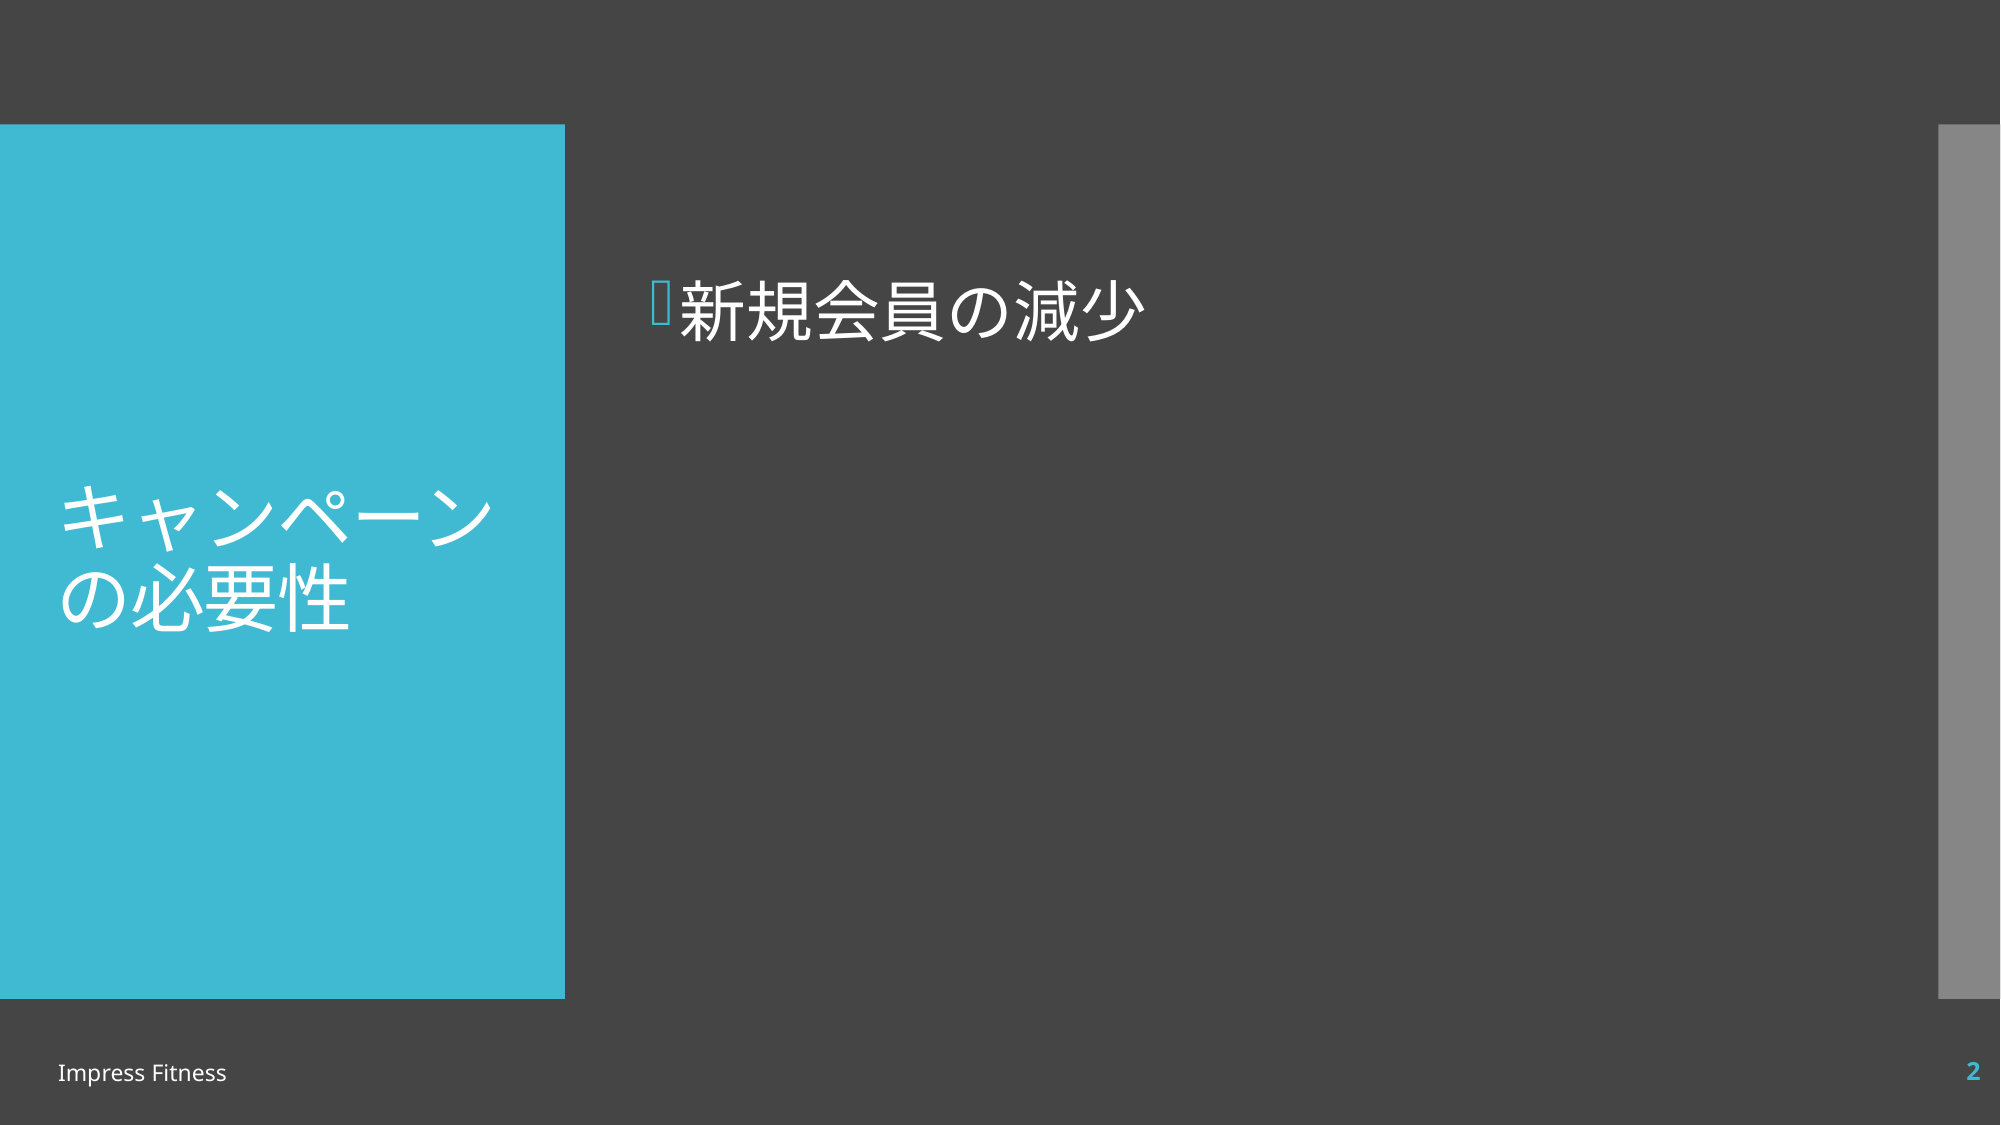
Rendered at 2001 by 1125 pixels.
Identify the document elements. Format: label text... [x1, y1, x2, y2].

slide_number Impress Fitness [43, 1042, 493, 1103]
list 新規会員の減少 [634, 141, 1835, 982]
title キャンペーンの必要性 [41, 184, 525, 940]
slide_number 2 [1744, 1042, 1996, 1103]
